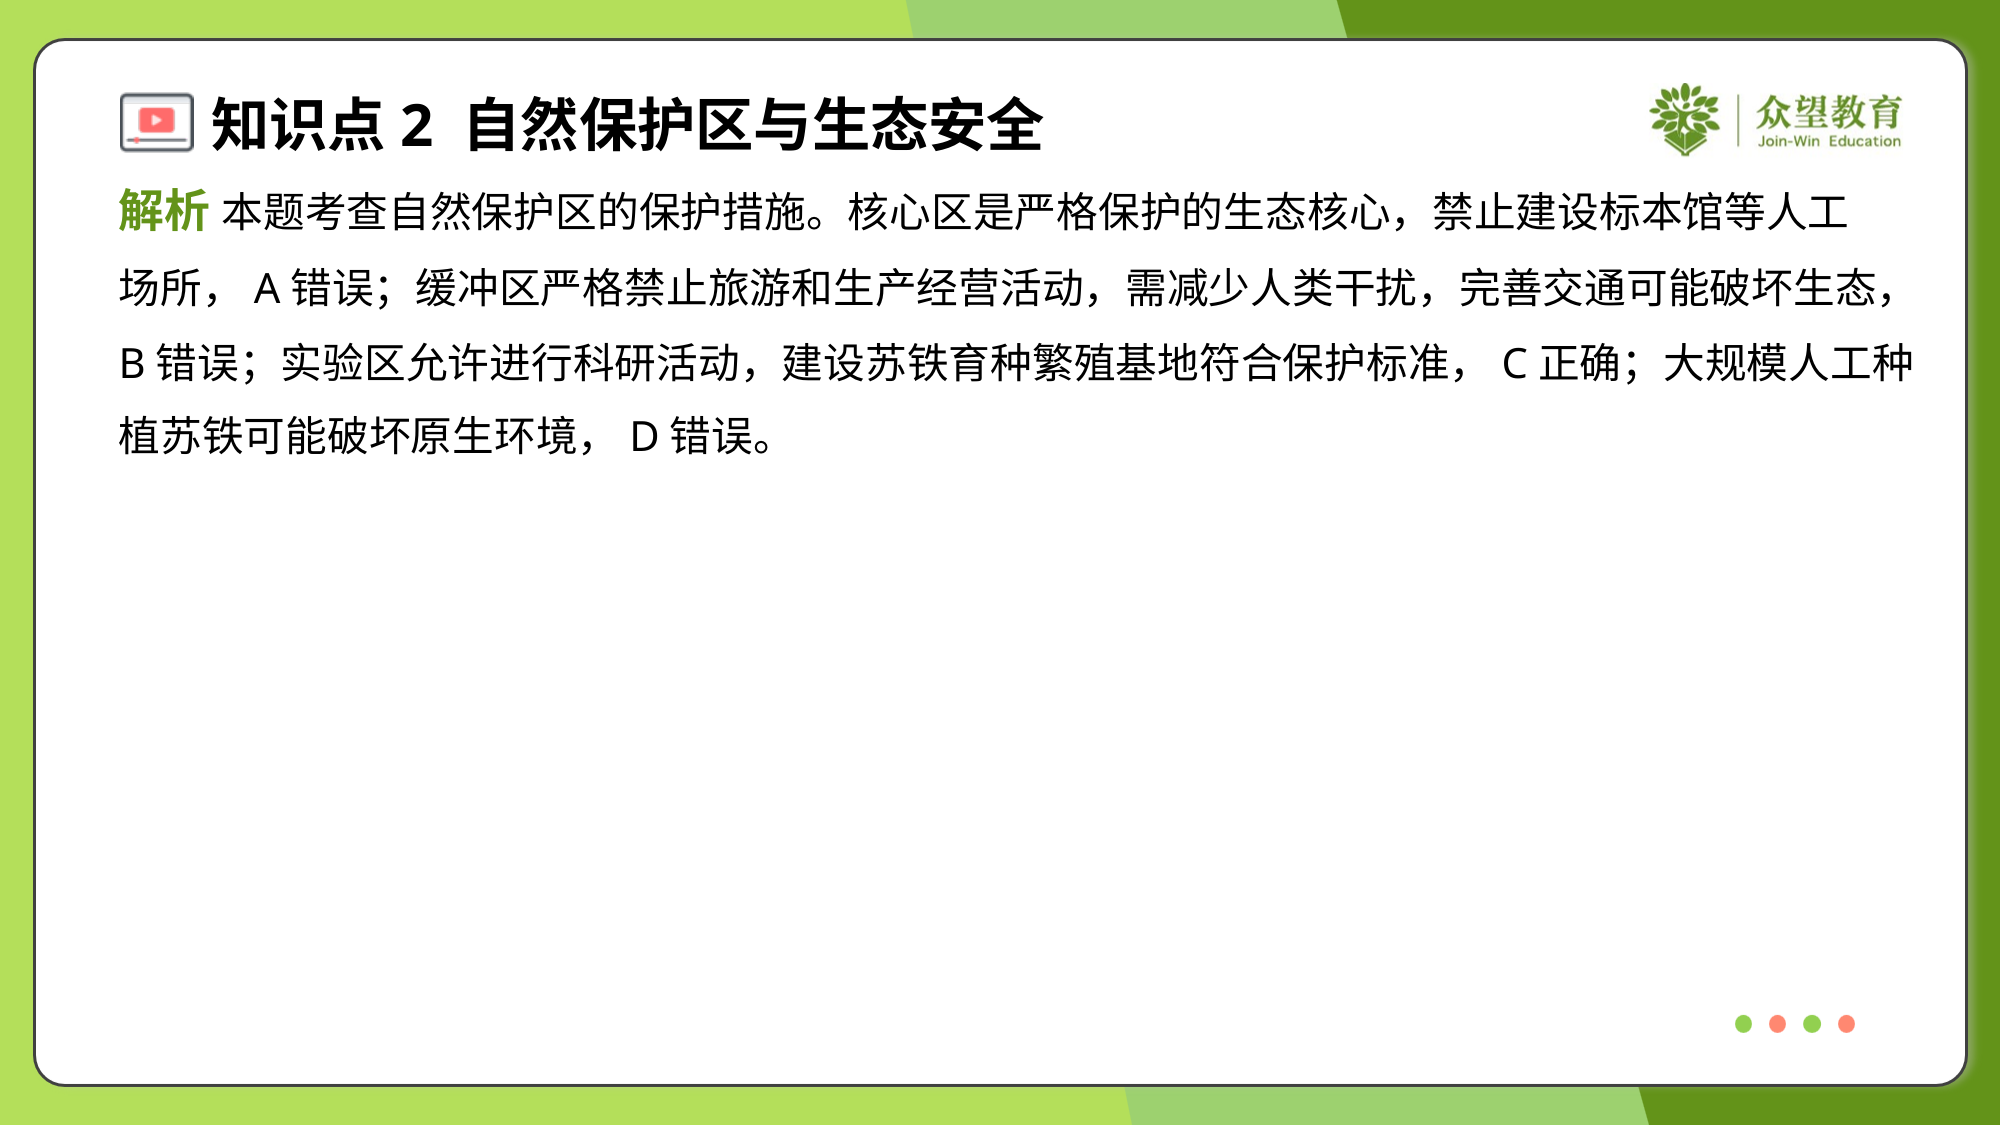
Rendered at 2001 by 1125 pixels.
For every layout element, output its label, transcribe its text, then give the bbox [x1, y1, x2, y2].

picture [0, 0, 2000, 1125]
text_box 解析 本题考查自然保护区的保护措施。核心区是严格保护的生态核心，禁止建设标本馆等人工 场所，A错误；缓冲区严格禁止旅游和生产经营活动，需减少人类干扰，完善交通可能破坏生态， B错误；实验区允许进行科研活动，建设苏铁育种繁殖基地符合保护标准，C正确；大规模人工种 植苏铁可能破坏原生环境，D错误。 [118, 159, 1883, 452]
